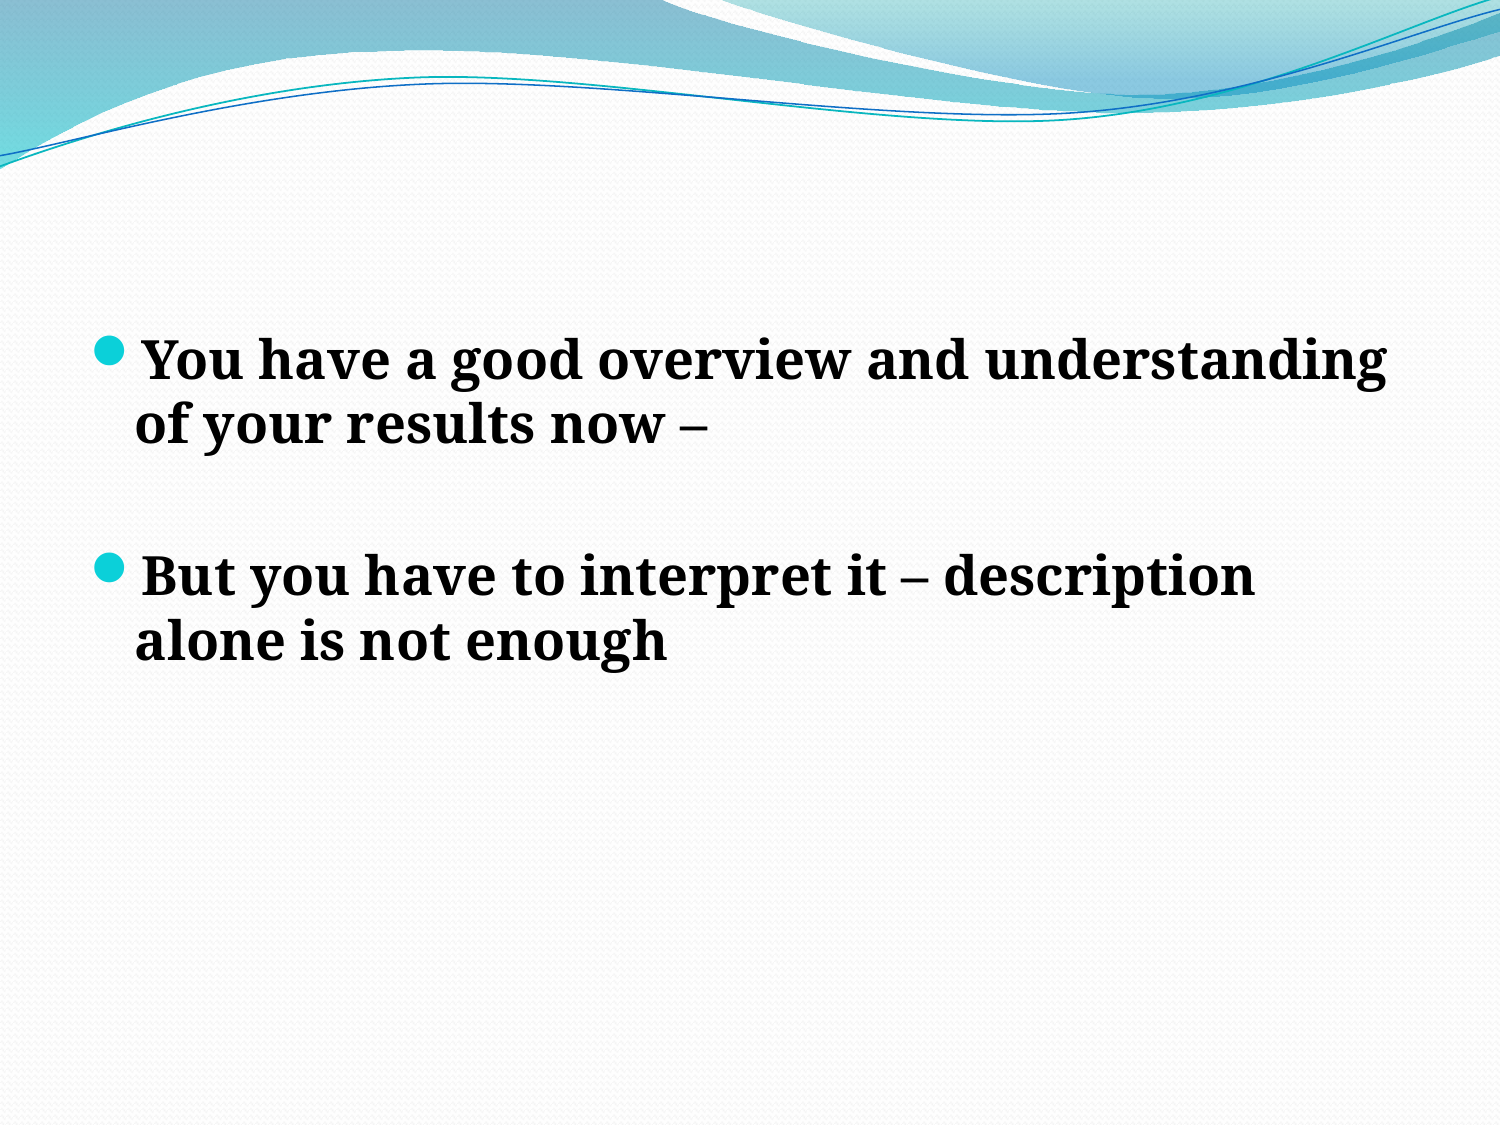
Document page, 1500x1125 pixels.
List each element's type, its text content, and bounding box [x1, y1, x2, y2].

list You have a good overview and understanding of your results now – But you have to interpret it – description alone is not enough [74, 317, 1426, 1038]
